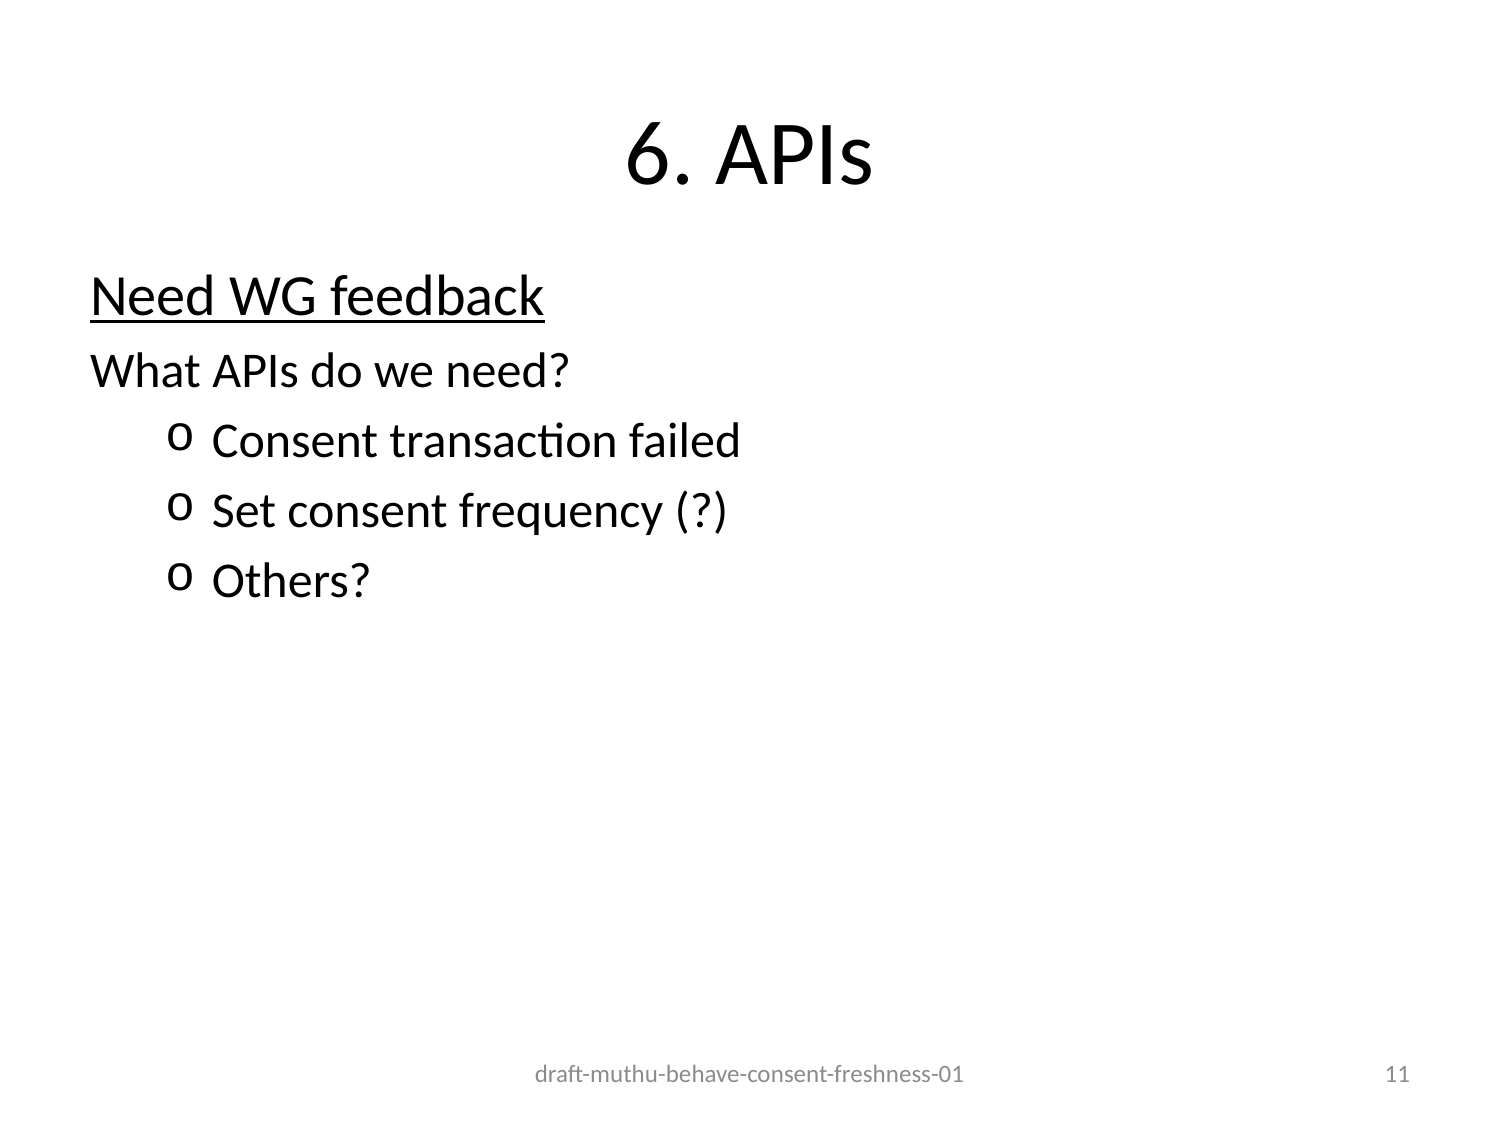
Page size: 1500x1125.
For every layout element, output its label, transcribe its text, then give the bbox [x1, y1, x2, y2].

footer draft-muthu-behave-consent-freshness-01 [512, 1042, 988, 1103]
title 6. APIs [74, 69, 1426, 226]
list Need WG feedback What APIs do we need? Consent transaction failed Set consent frequency (?) Others? [74, 249, 1426, 1051]
slide_number 11 [1074, 1042, 1425, 1103]
